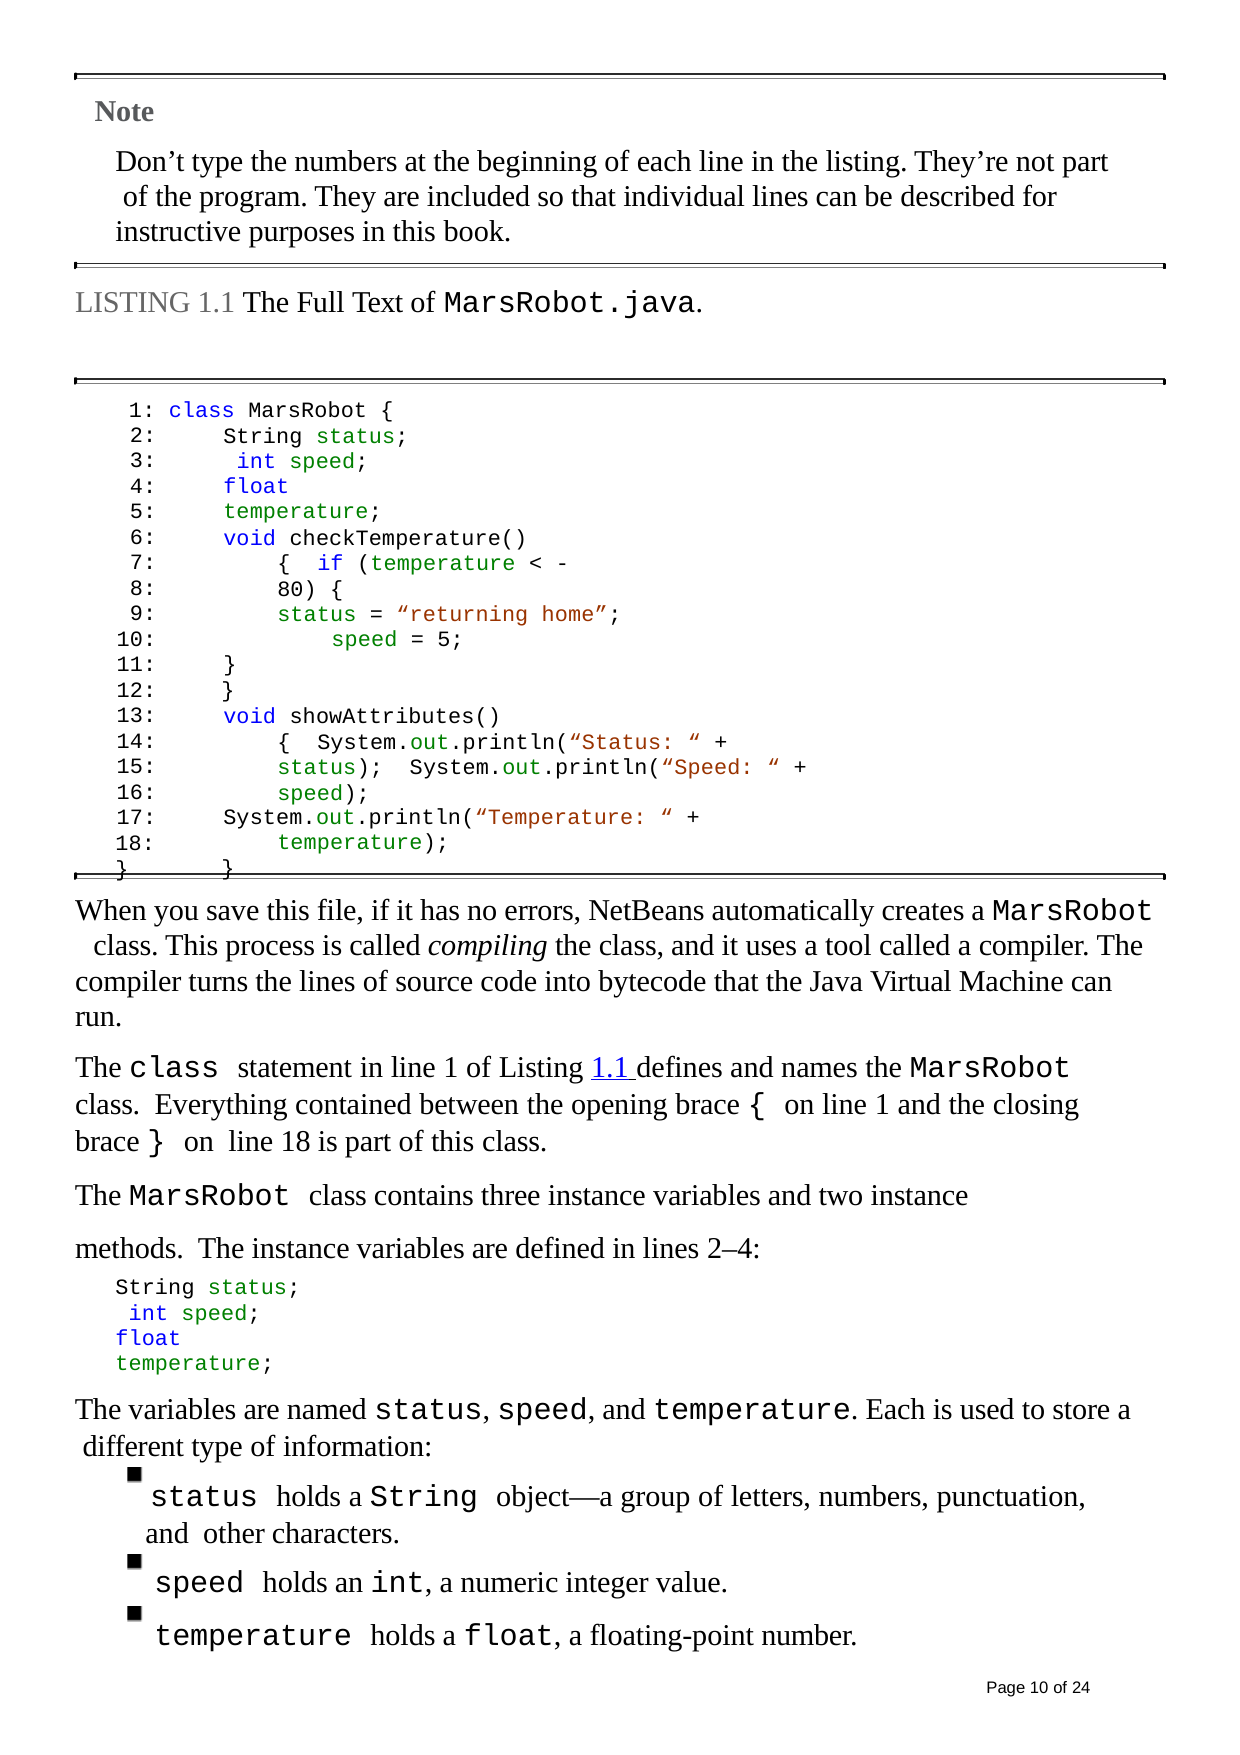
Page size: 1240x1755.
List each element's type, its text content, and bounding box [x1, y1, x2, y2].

text_box 1: class MarsRobot { [126, 392, 402, 422]
text_box void showAttributes() { System.out.println(“Status: “ + status); System.out.println(“Speed: “ + speed); System.out.println(“Temperature: “ + temperature); } [221, 698, 955, 880]
text_box When you save this file, if it has no errors, NetBeans automatically creates a MarsRobot class. This process is called compiling the class, and it uses a tool called a compiler. The compiler turns the lines of source code into bytecode that the Java Virtual Machine can run. The class statement in line 1 of Listing 1.1 defines and names the MarsRobot class. Everything contained between the opening brace { on line 1 and the closing brace } on line 18 is part of this class. The MarsRobot class contains three instance variables and two instance methods. The instance variables are defined in lines 2–4: String status; int speed; float temperature; The variables are named status, speed, and temperature. Each is used to store a different type of information: status holds a String object—a group of letters, numbers, punctuation, and other characters. speed holds an int, a numeric integer value. temperature holds a float, a floating-point number. [72, 889, 1164, 1652]
text_box void checkTemperature() { if (temperature < -80) { status = “returning home”; speed = 5; } } [221, 519, 685, 698]
text_box Note Don’t type the numbers at the beginning of each line in the listing. They’re not part of the program. They are included so that individual lines can be described for instructive purposes in this book. LISTING 1.1 The Full Text of MarsRobot.java. [72, 75, 1117, 318]
text_box String status; int speed; float temperature; [221, 417, 469, 519]
slide_number Page 10 of 24 [984, 1676, 1093, 1755]
text_box 2: 3: 4: 5: 6: 7: 8: 9: 10: 11: 12: 13: 14: 15: 16: 17: 18: } [113, 418, 185, 881]
